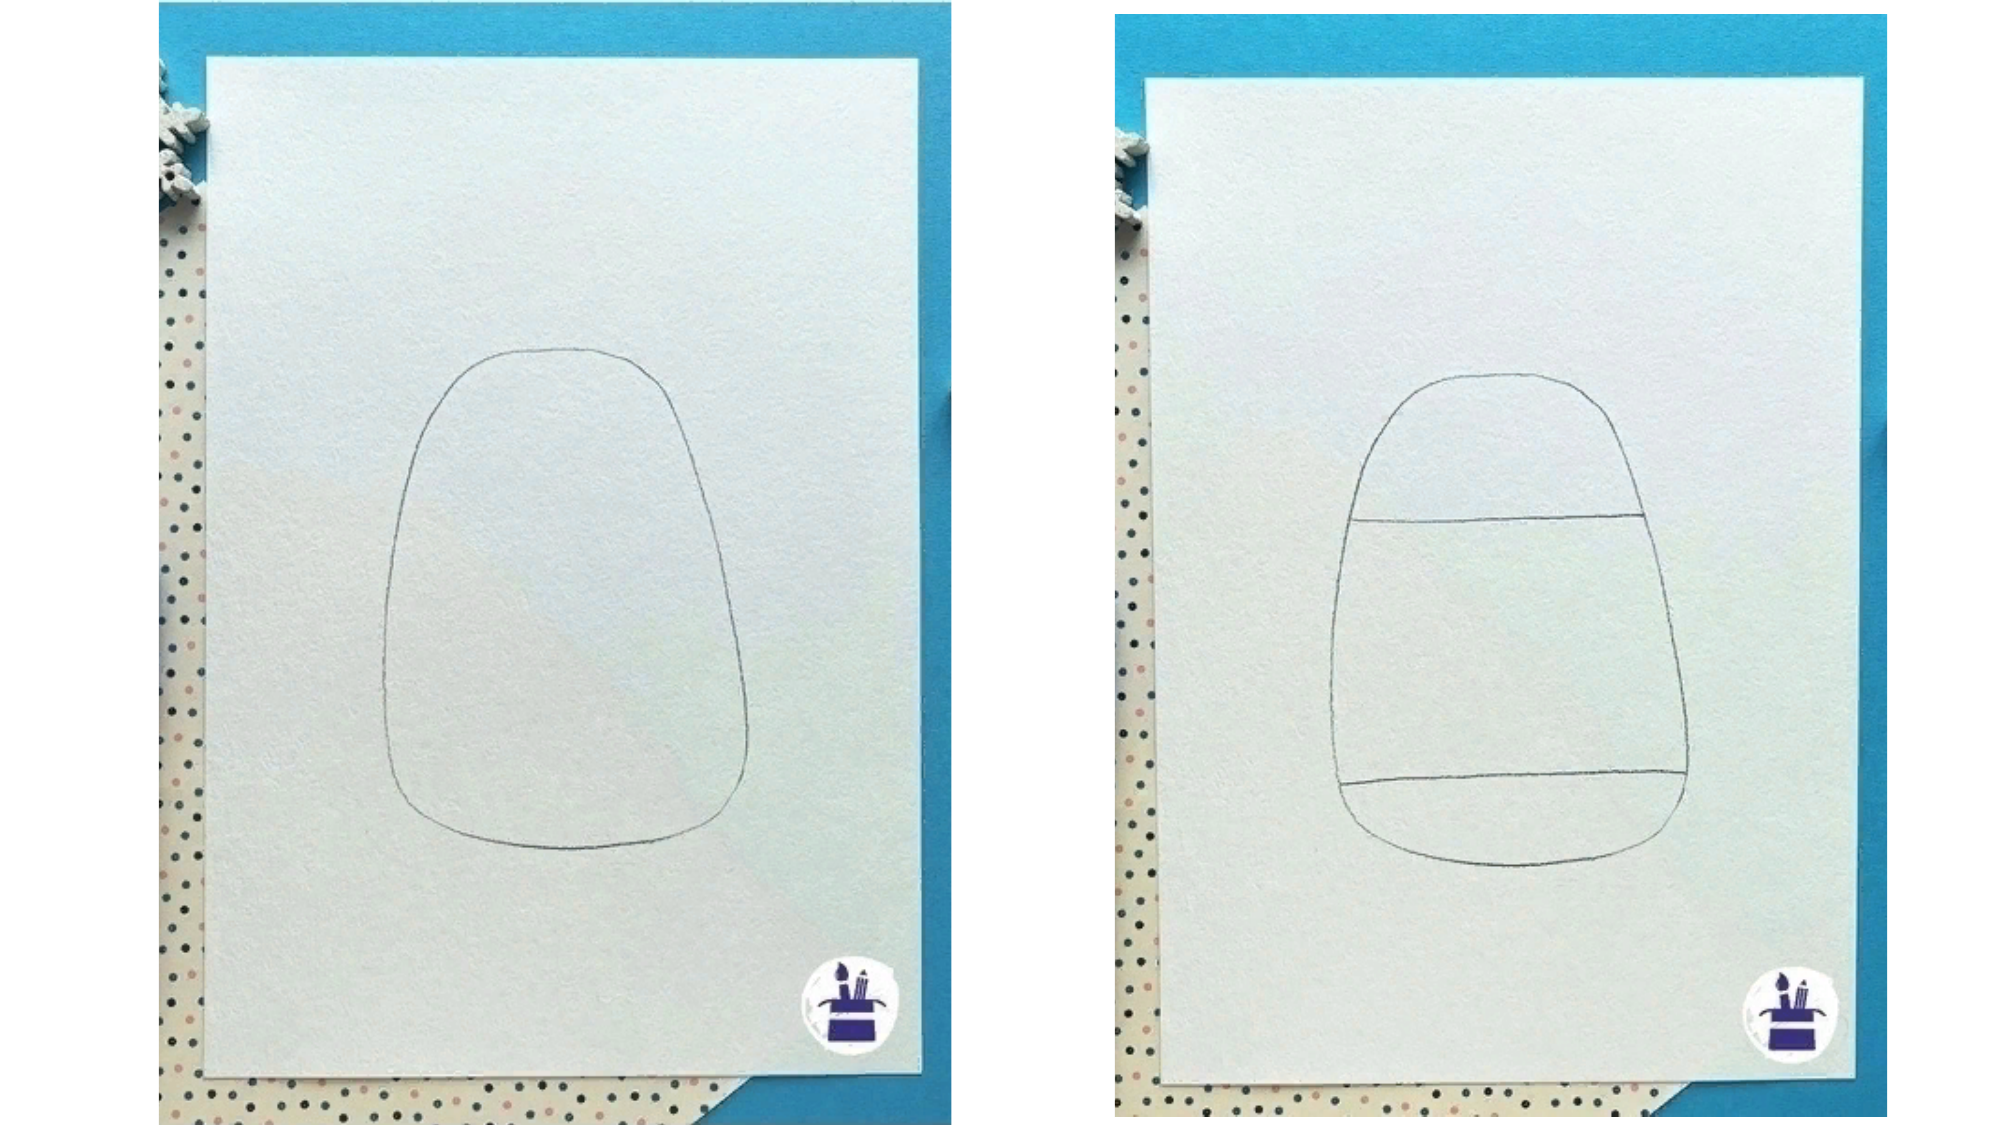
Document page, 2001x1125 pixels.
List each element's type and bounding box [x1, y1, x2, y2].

picture [158, 0, 952, 1125]
picture [1114, 14, 1888, 1117]
